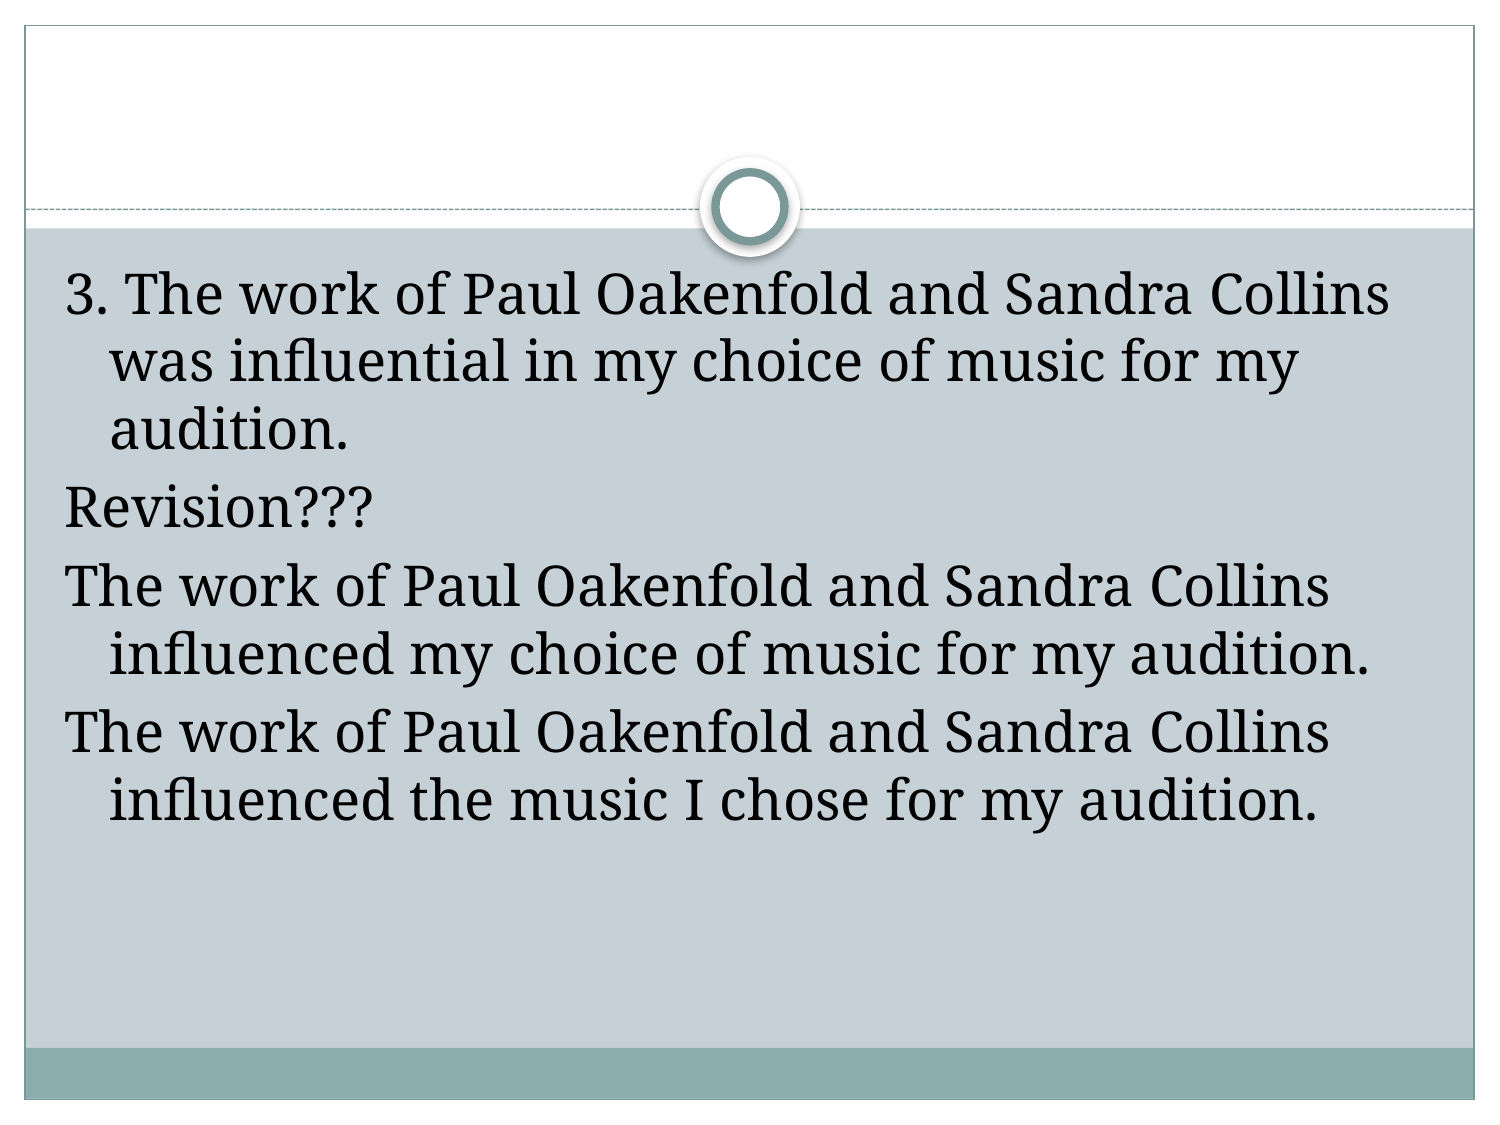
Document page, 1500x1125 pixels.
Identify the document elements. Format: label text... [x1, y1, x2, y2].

list 3. The work of Paul Oakenfold and Sandra Collins was influential in my choice of music for my audition. Revision??? The work of Paul Oakenfold and Sandra Collins influenced my choice of music for my audition. The work of Paul Oakenfold and Sandra Collins influenced the music I chose for my audition. [49, 250, 1445, 1001]
